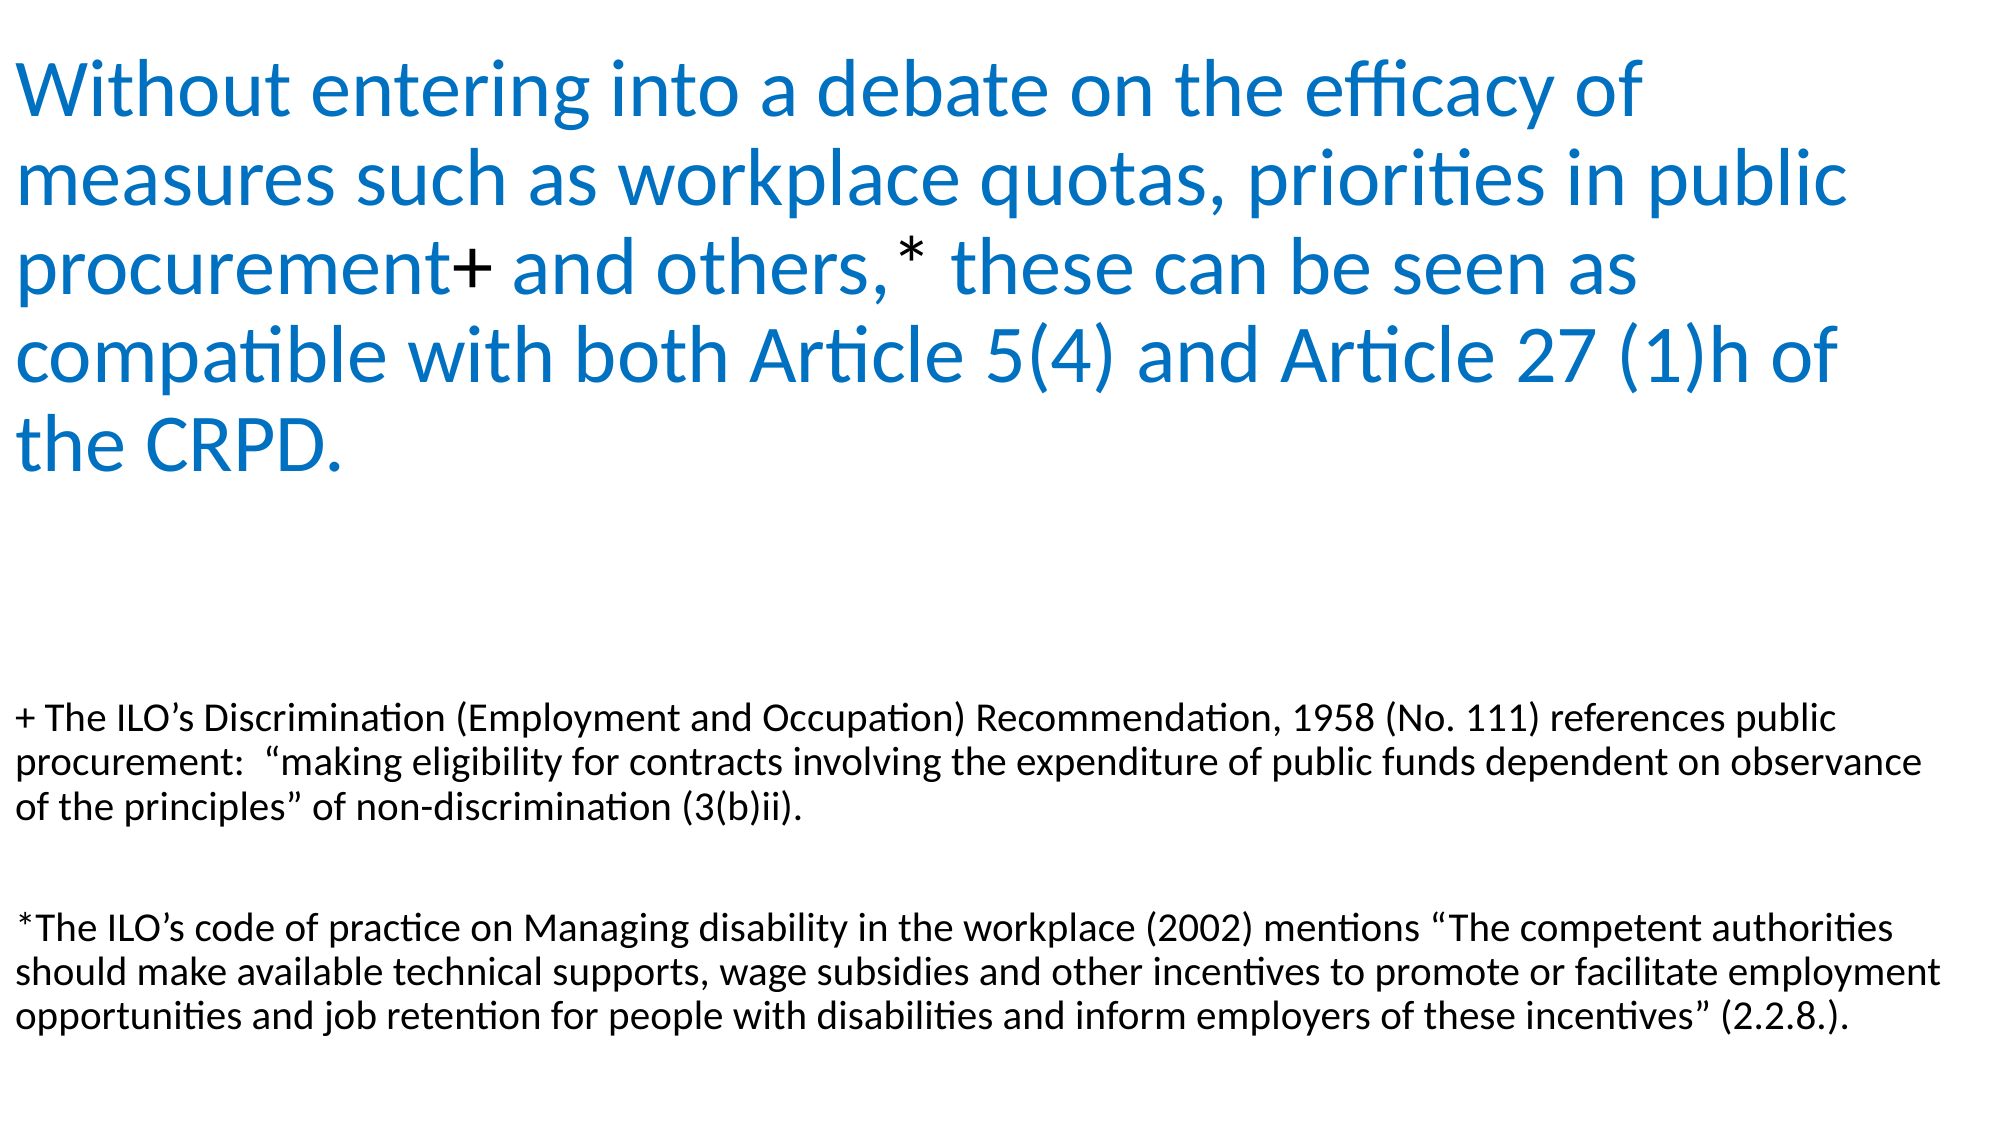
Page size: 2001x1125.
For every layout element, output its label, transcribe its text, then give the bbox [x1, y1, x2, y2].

list Without entering into a debate on the efficacy of measures such as workplace quotas, priorities in public procurement+ and others,* these can be seen as compatible with both Article 5(4) and Article 27 (1)h of the CRPD. + The ILO’s Discrimination (Employment and Occupation) Recommendation, 1958 (No. 111) references public procurement: “making eligibility for contracts involving the expenditure of public funds dependent on observance of the principles” of non-discrimination (3(b)ii). *The ILO’s code of practice on Managing disability in the workplace (2002) mentions “The competent authorities should make available technical supports, wage subsidies and other incentives to promote or facilitate employment opportunities and job retention for people with disabilities and inform employers of these incentives” (2.2.8.). [0, 38, 1971, 1084]
